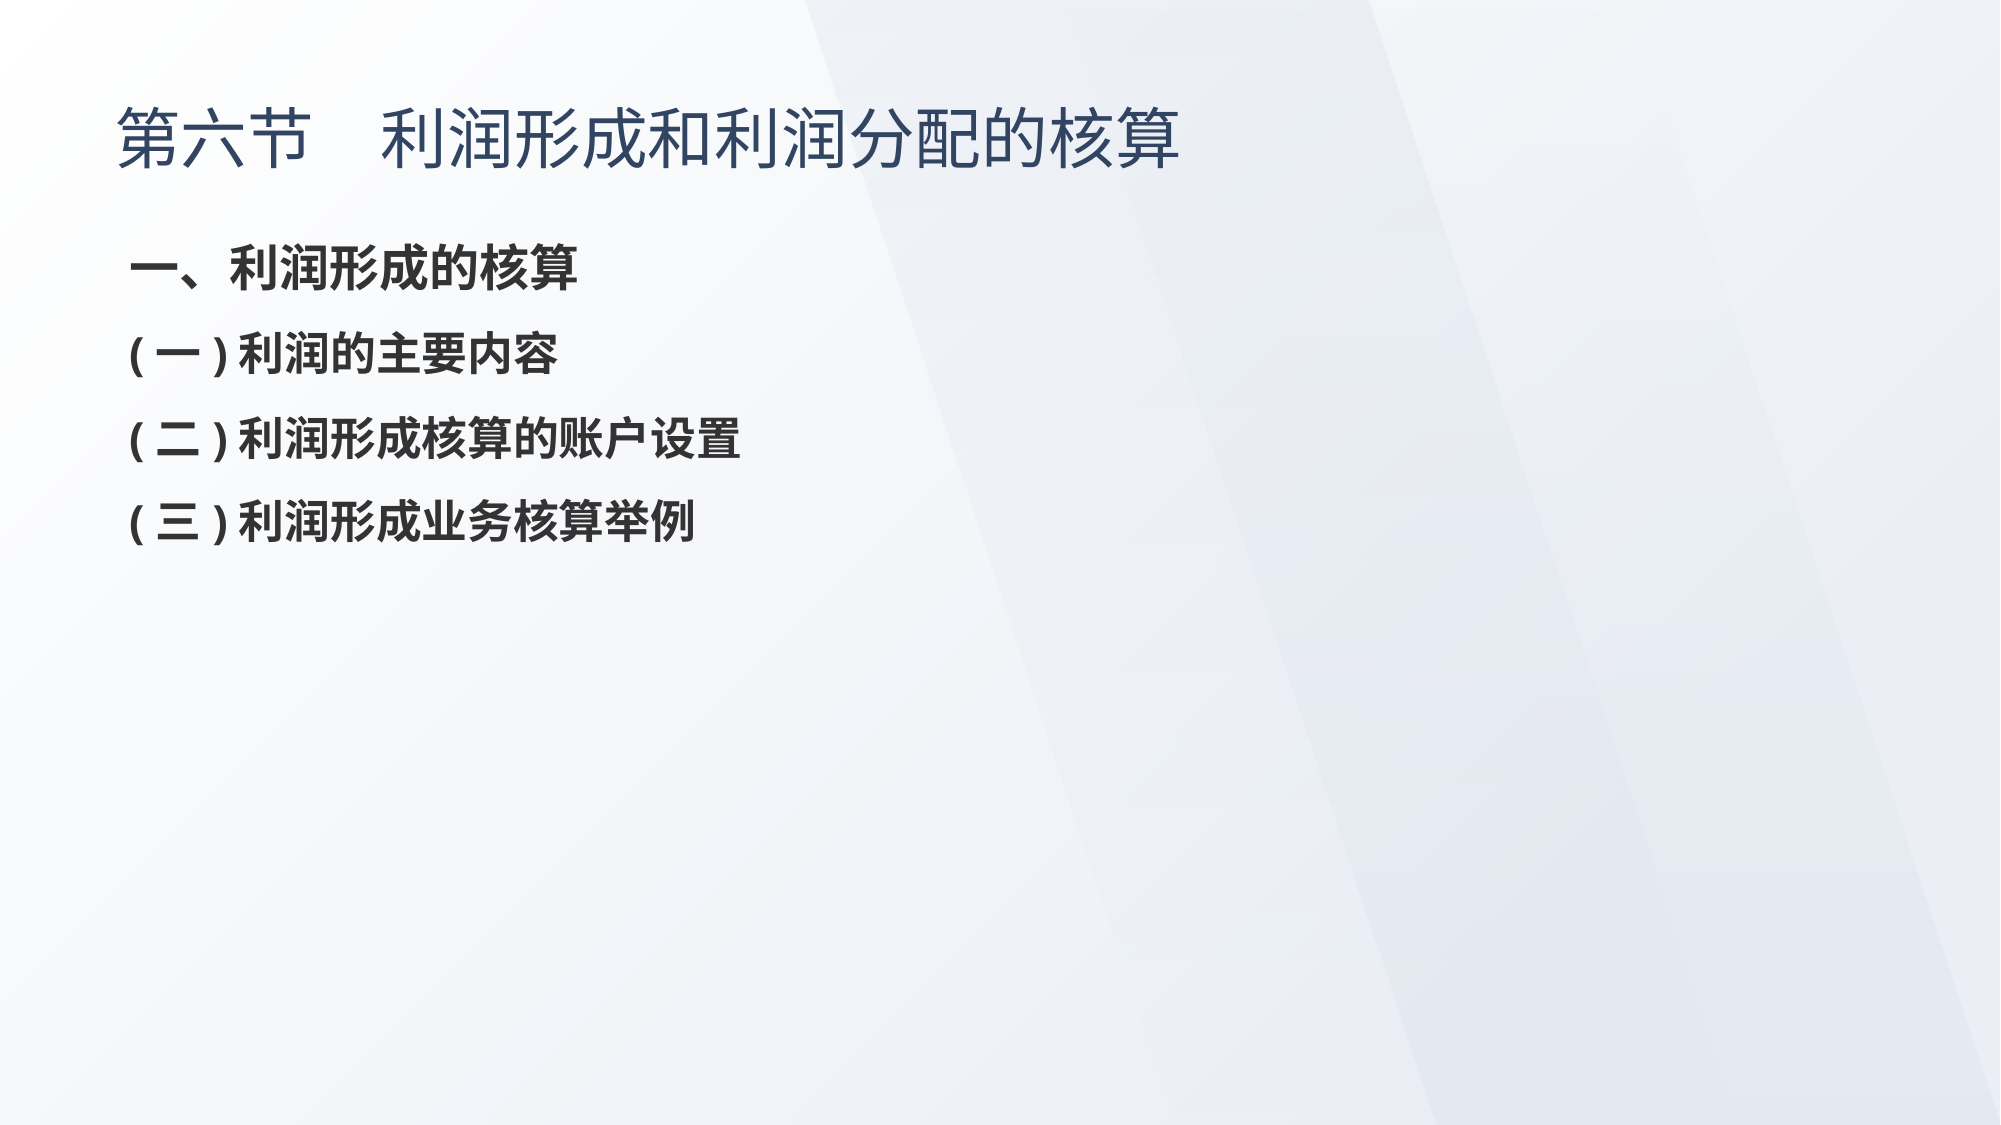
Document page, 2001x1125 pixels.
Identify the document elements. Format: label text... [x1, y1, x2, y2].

text_box 一、利润形成的核算 (一)利润的主要内容 (二)利润形成核算的账户设置 (三)利润形成业务核算举例 [114, 213, 1886, 1013]
title 第六节 利润形成和利润分配的核算 [114, 59, 1886, 178]
